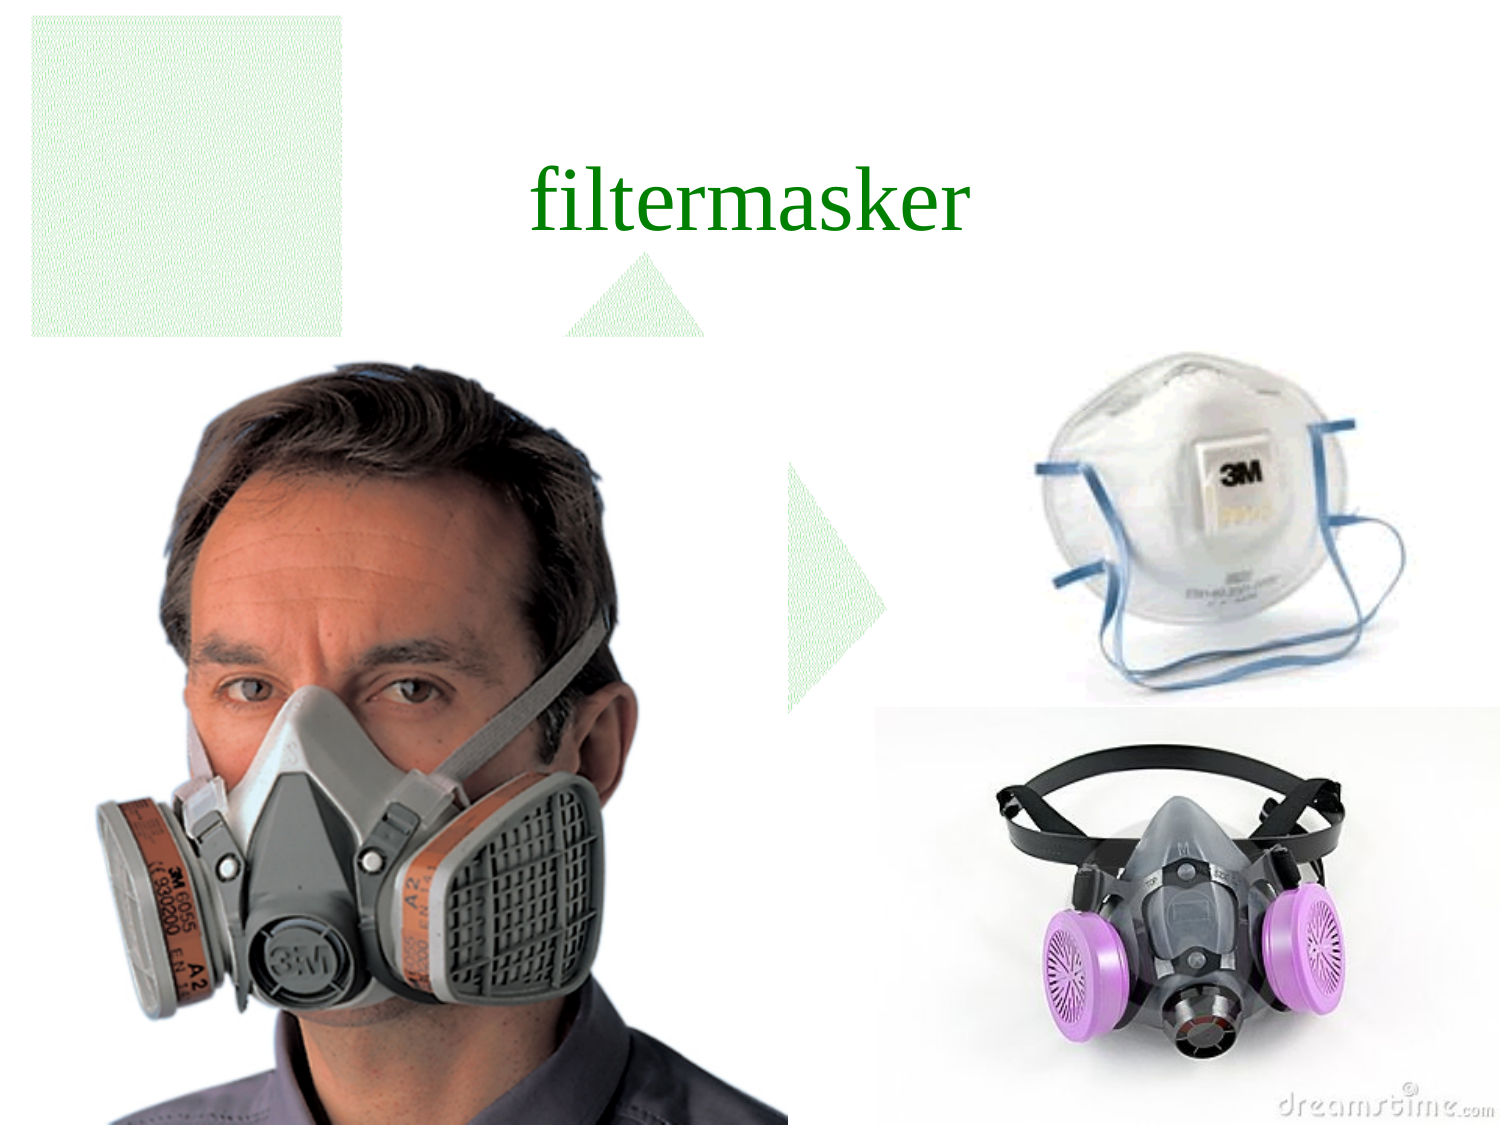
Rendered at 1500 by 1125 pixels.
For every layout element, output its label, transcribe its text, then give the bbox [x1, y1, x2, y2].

picture [0, 0, 1500, 1125]
title filtermasker [112, 99, 1388, 288]
